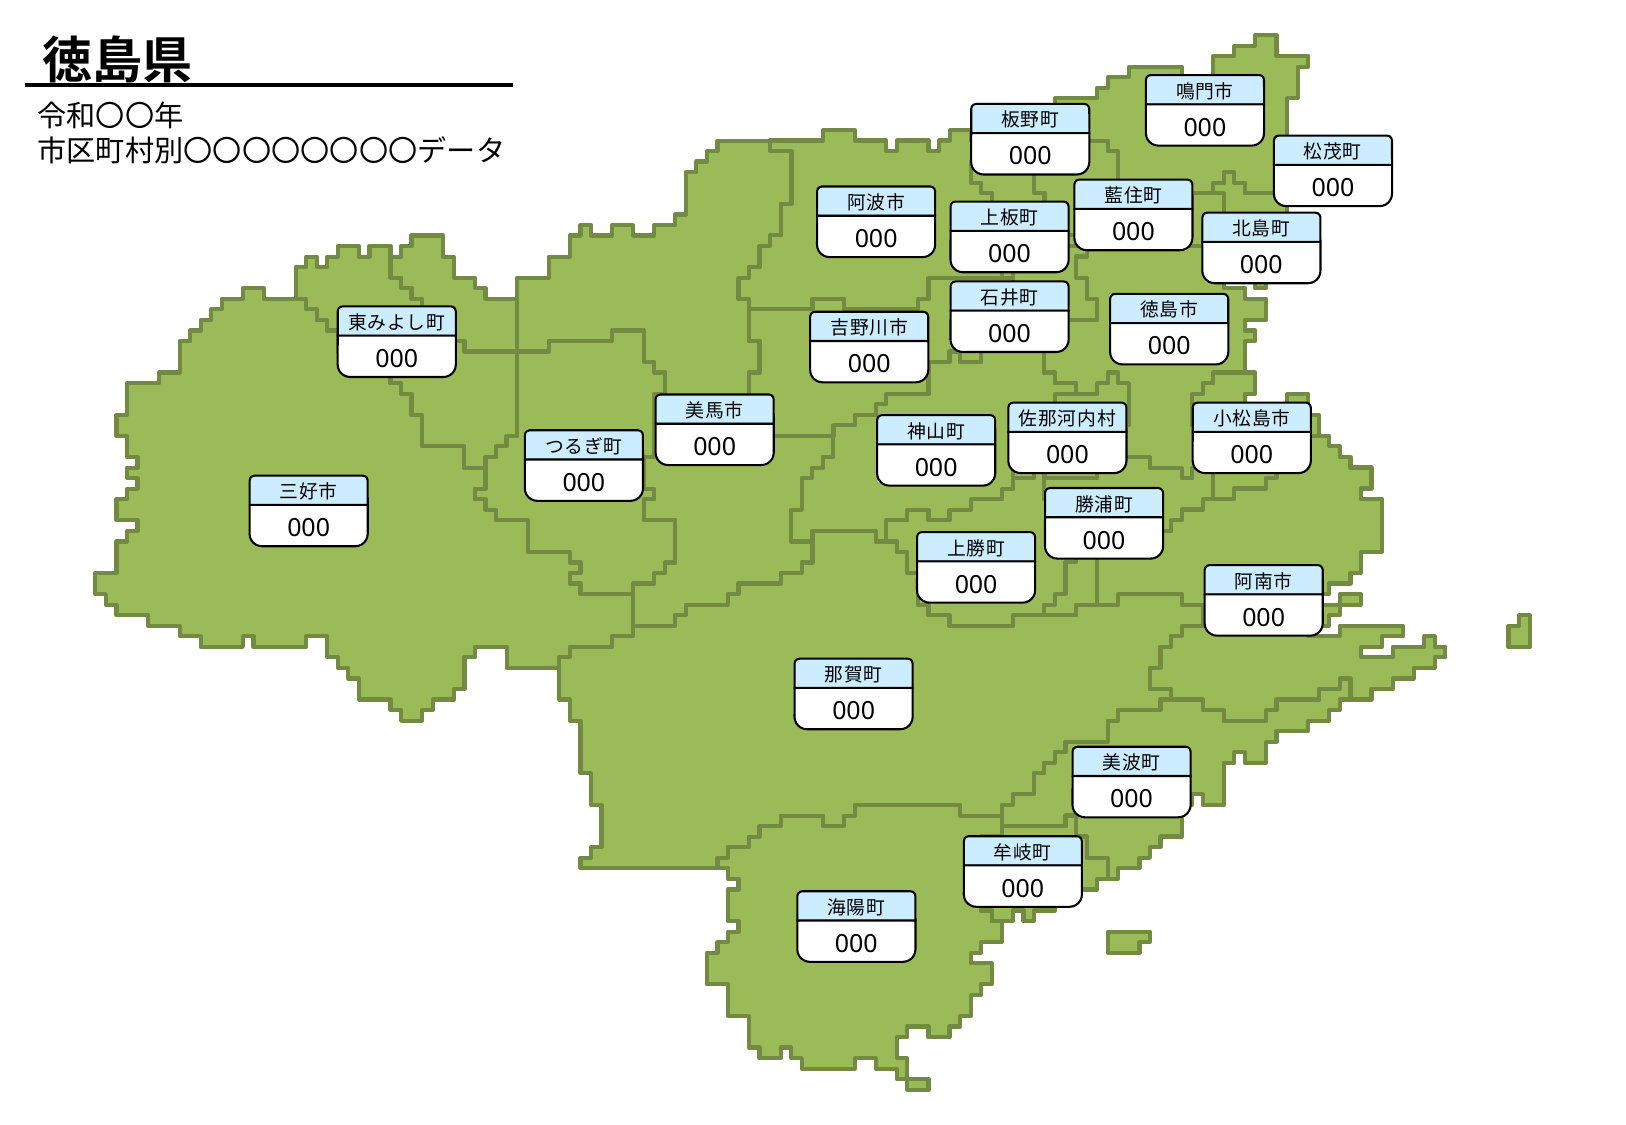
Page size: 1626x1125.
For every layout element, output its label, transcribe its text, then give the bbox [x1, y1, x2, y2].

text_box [1044, 487, 1164, 559]
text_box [1072, 746, 1191, 818]
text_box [797, 891, 916, 963]
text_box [249, 475, 368, 547]
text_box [963, 836, 1083, 908]
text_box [337, 306, 457, 378]
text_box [1273, 135, 1393, 207]
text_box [876, 414, 996, 486]
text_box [655, 394, 774, 466]
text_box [1202, 212, 1321, 284]
text_box 令和〇〇年 市区町村別〇〇〇〇〇〇〇〇データ [22, 89, 89, 175]
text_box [916, 531, 1036, 603]
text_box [809, 311, 929, 383]
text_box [1204, 564, 1323, 636]
text_box 徳島県 [27, 20, 208, 83]
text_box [816, 186, 936, 258]
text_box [94, 34, 1530, 1091]
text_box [950, 201, 1069, 273]
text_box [794, 658, 913, 730]
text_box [1074, 179, 1193, 251]
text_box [1008, 402, 1127, 474]
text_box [950, 281, 1069, 353]
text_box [524, 430, 644, 502]
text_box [1192, 402, 1312, 474]
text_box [1145, 74, 1265, 146]
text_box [970, 103, 1090, 175]
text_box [1109, 293, 1229, 365]
